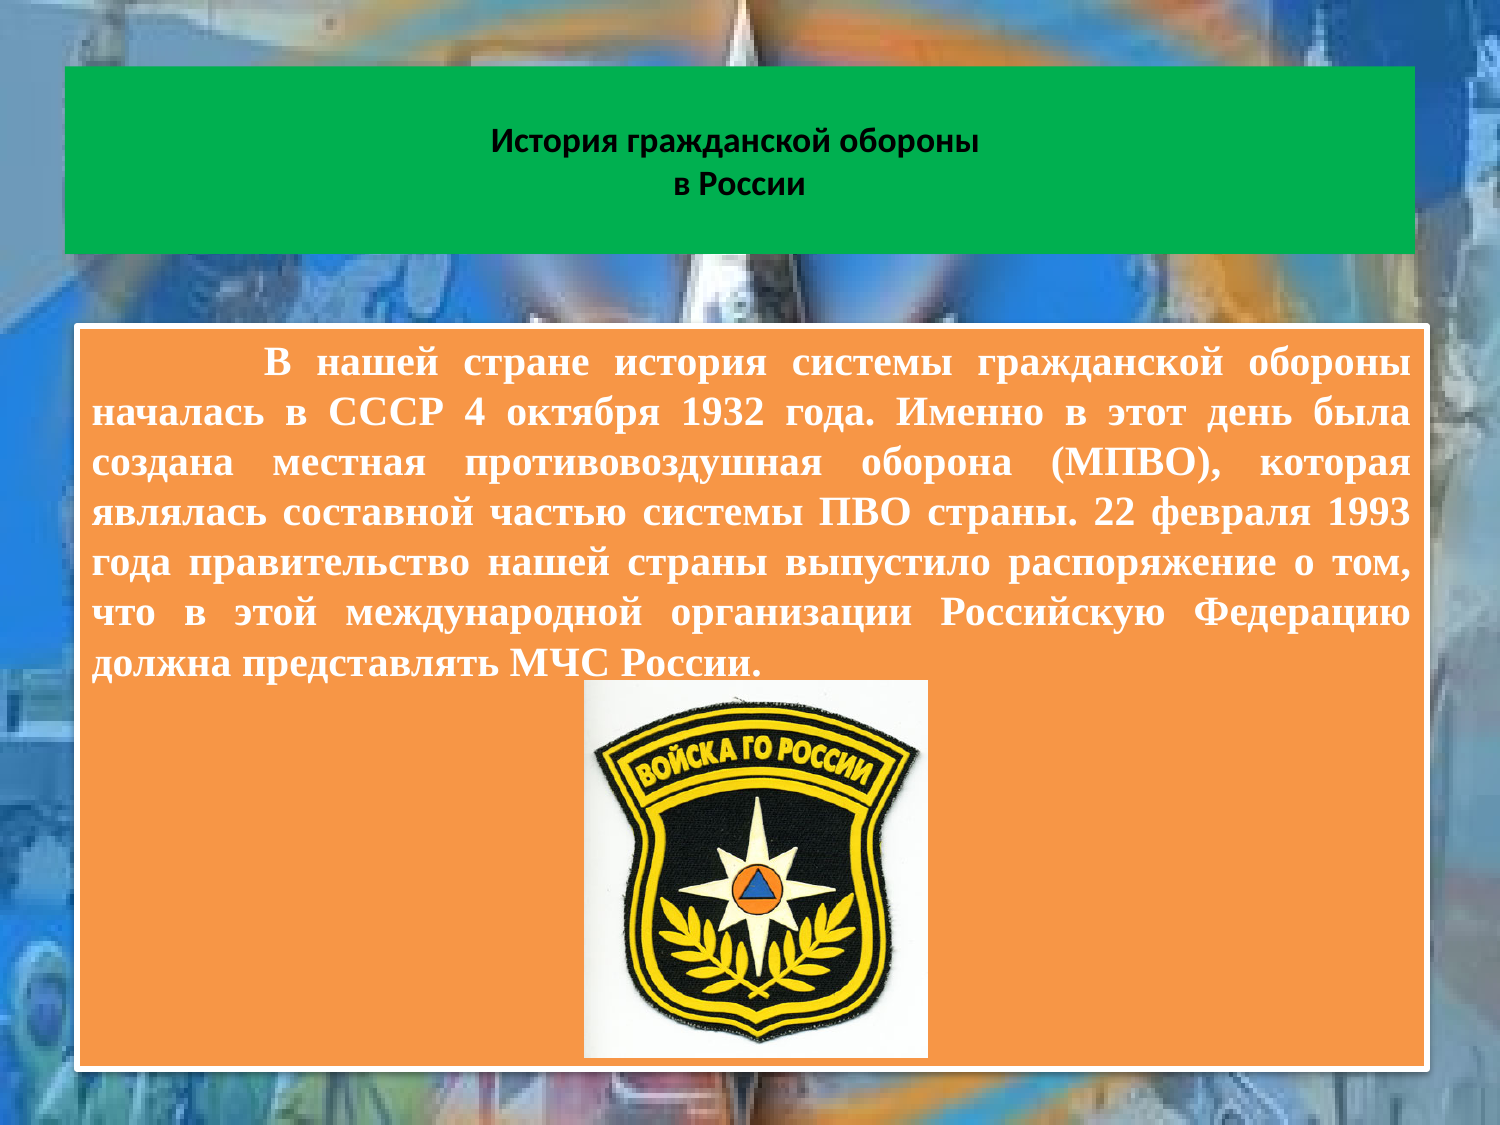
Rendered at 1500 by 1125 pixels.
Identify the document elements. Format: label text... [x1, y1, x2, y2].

picture [0, 0, 1500, 1125]
title История гражданской обороны в России [64, 66, 1415, 254]
list В нашей стране история системы гражданской обороны началась в СССР 4 октября 1932 года. Именно в этот день была создана местная противовоздушная оборона (МПВО), которая являлась составной частью системы ПВО страны. 22 февраля 1993 года правительство нашей страны выпустило распоряжение о том, что в этой международной организации Российскую Федерацию должна представлять МЧС России. [74, 323, 1430, 1072]
